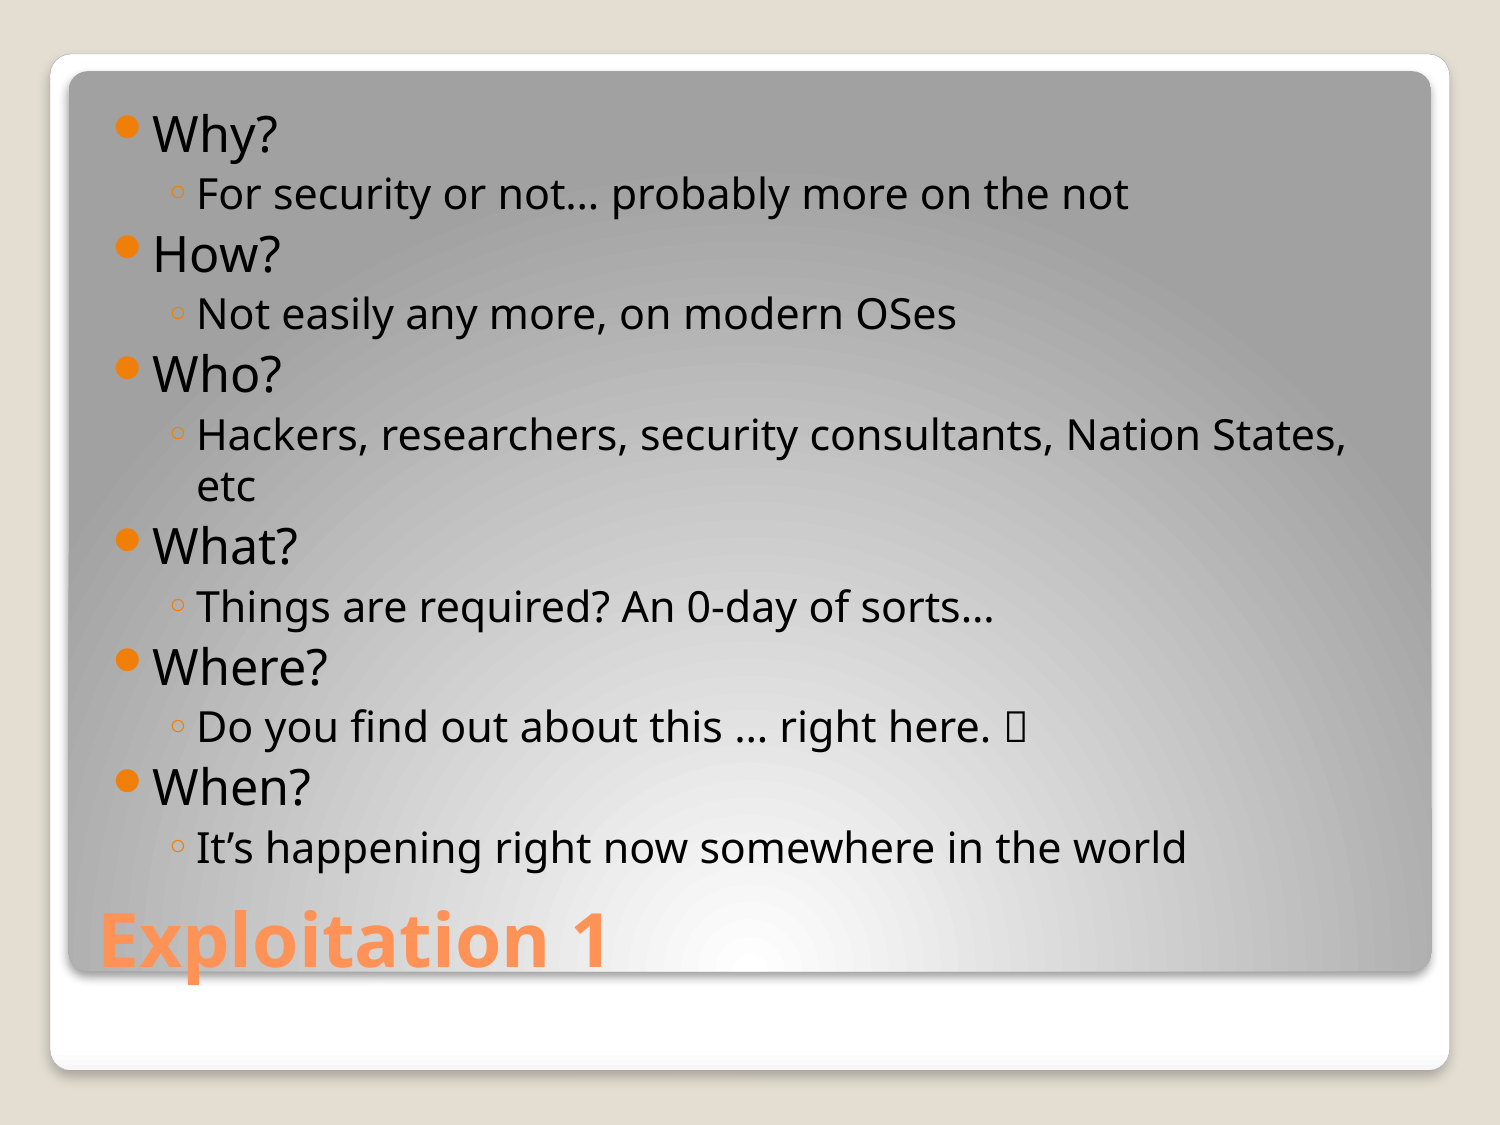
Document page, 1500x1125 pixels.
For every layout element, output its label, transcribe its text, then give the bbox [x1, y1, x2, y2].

list Why? For security or not… probably more on the not How? Not easily any more, on modern OSes Who? Hackers, researchers, security consultants, Nation States, etc What? Things are required? An 0-day of sorts… Where? Do you find out about this … right here.  When? It’s happening right now somewhere in the world [82, 86, 1425, 888]
title Exploitation 1 [82, 888, 1425, 990]
